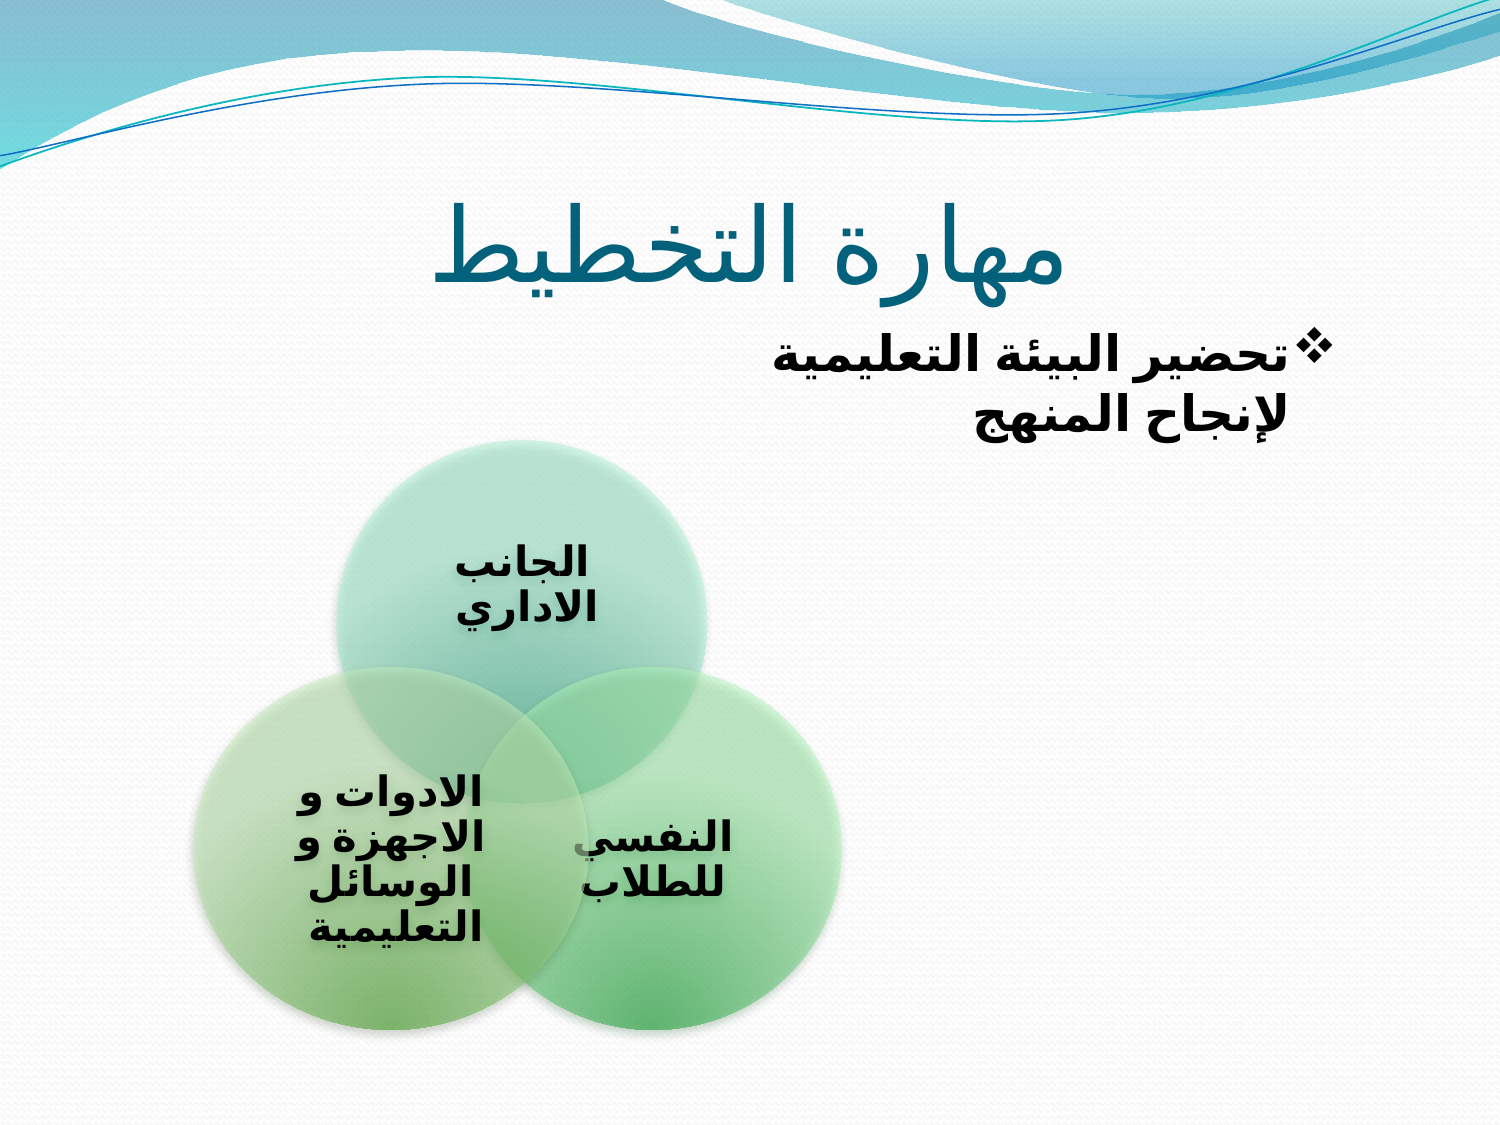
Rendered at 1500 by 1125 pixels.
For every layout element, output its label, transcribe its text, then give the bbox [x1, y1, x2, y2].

table_header [971, 433, 978, 450]
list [64, 432, 971, 1038]
text_box تحضير البيئة التعليمية لإنجاح المنهج [643, 314, 1353, 450]
title مهارة التخطيط [75, 115, 1425, 303]
